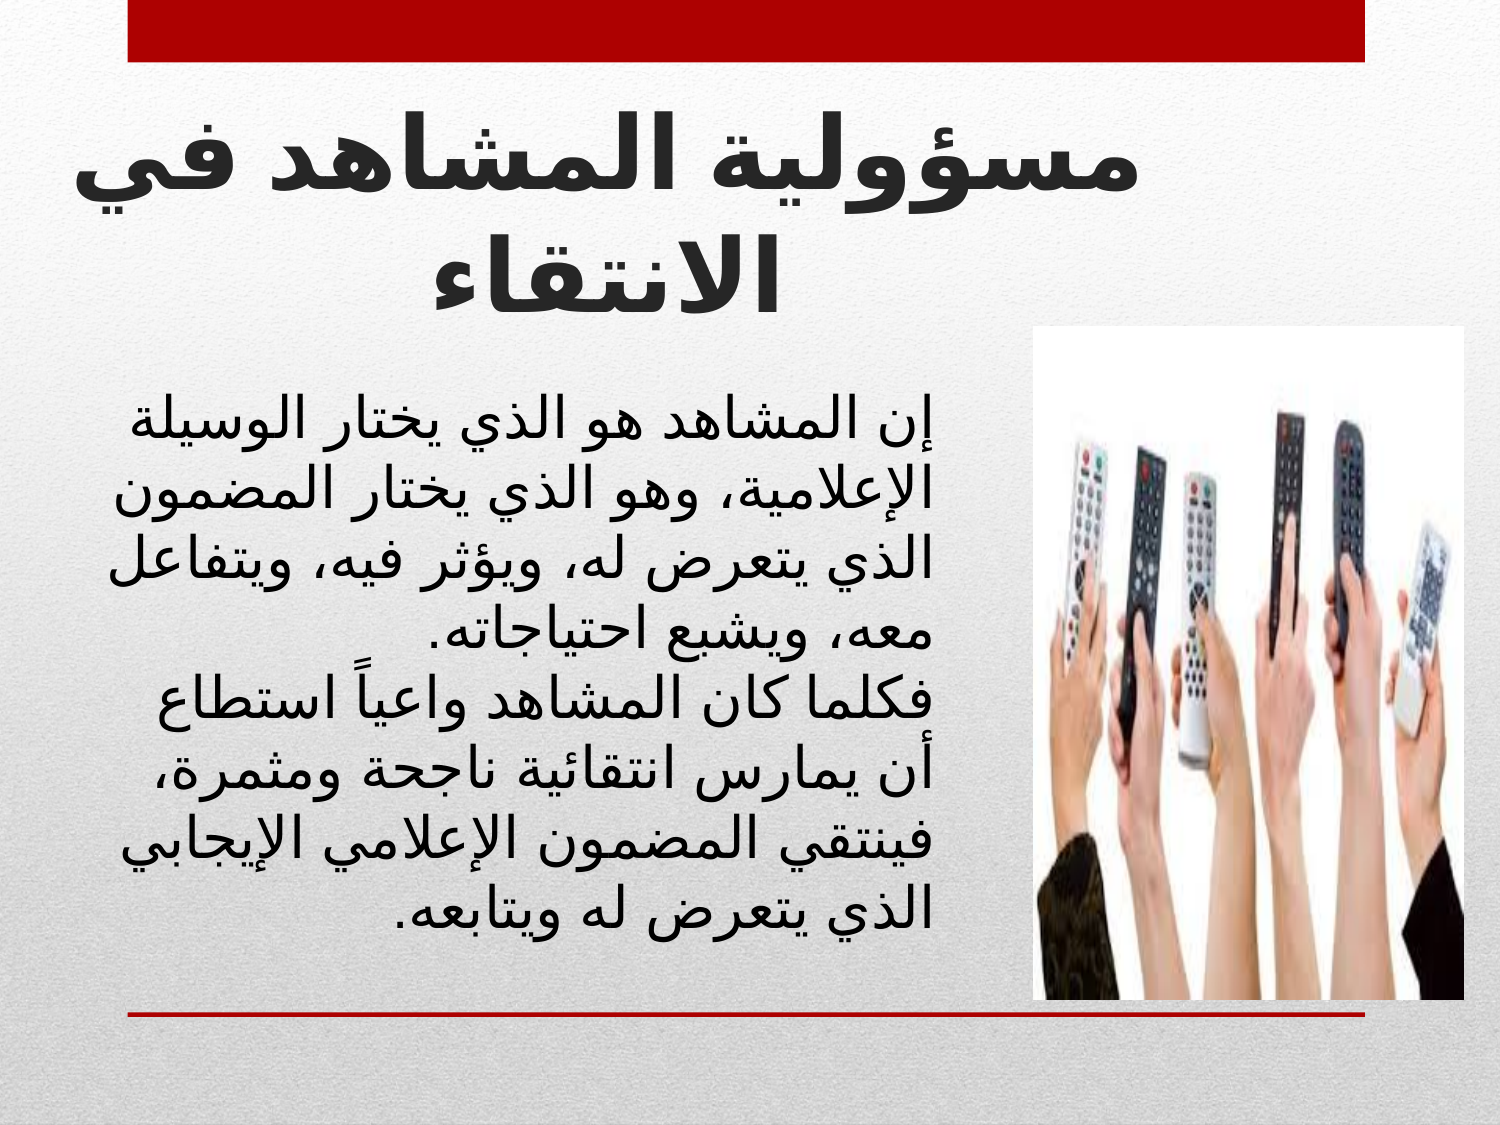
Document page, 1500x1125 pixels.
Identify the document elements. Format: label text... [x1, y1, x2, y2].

title مسؤولية المشاهد في الانتقاء [0, 77, 1216, 341]
text_box إن المشاهد هو الذي يختار الوسيلة الإعلامية، وهو الذي يختار المضمون الذي يتعرض له، ويؤثر فيه، ويتفاعل معه، ويشبع احتياجاته. فكلما كان المشاهد واعياً استطاع أن يمارس انتقائية ناجحة ومثمرة، فينتقي المضمون الإعلامي الإيجابي الذي يتعرض له ويتابعه. [88, 373, 951, 1088]
picture [1032, 325, 1464, 1001]
